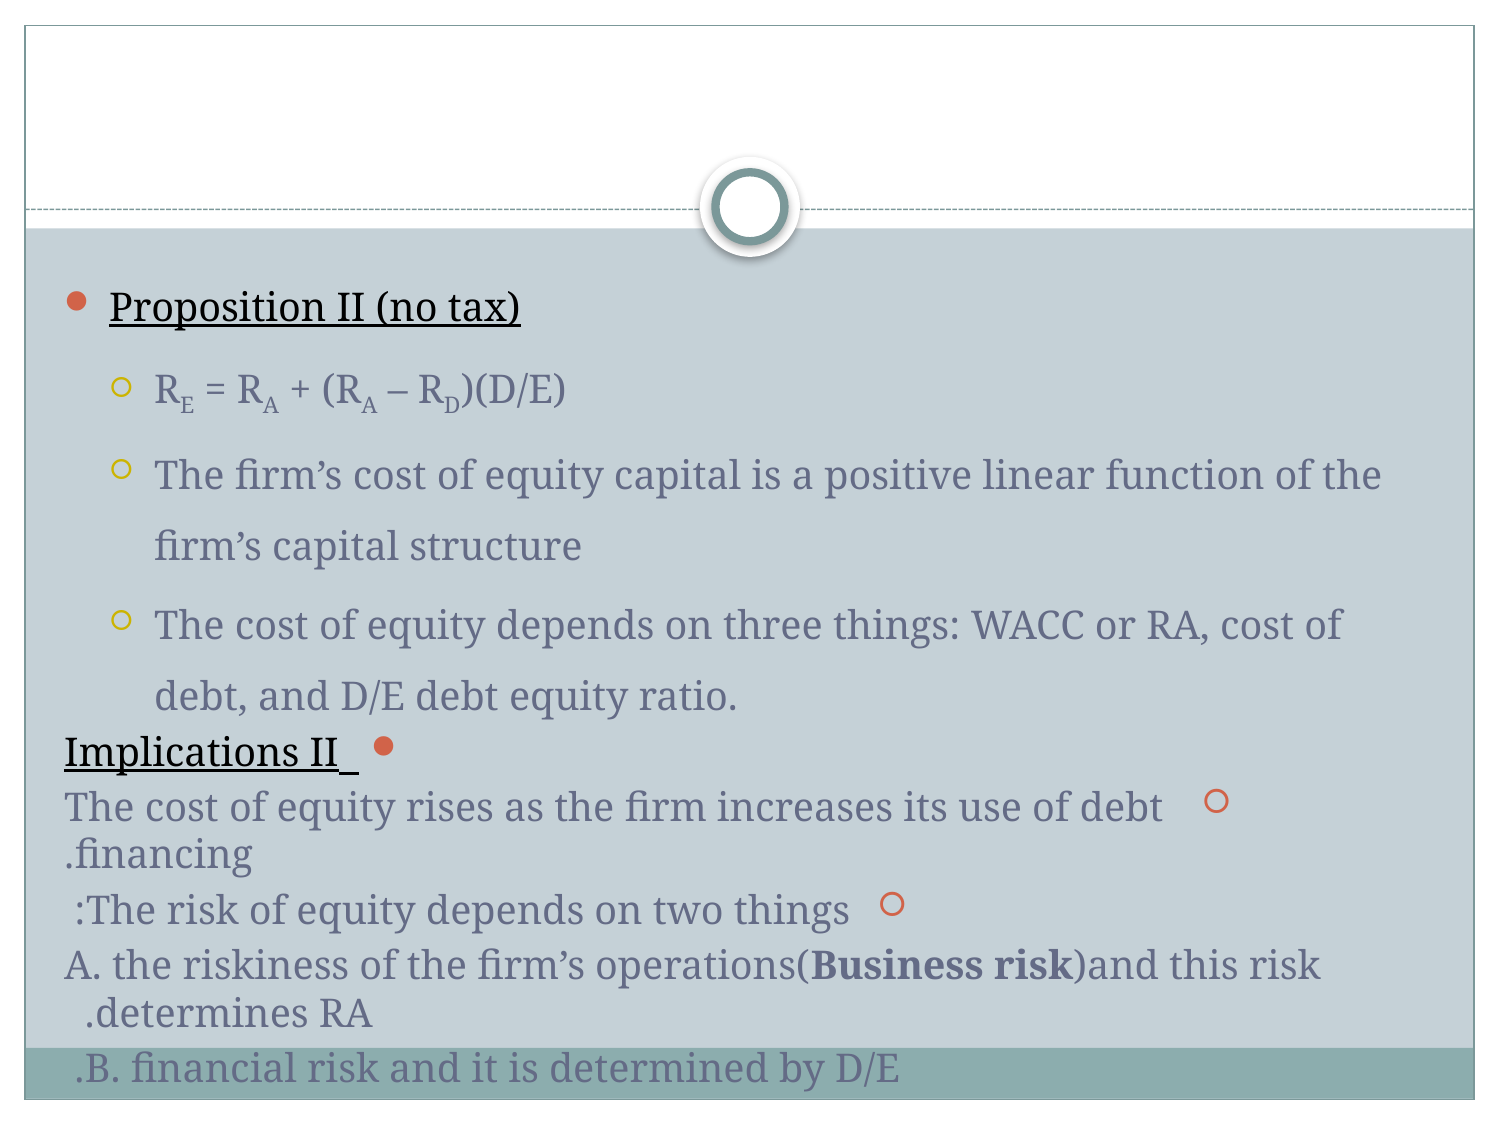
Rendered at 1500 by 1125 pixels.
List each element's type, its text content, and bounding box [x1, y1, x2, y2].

list Proposition II (no tax) RE = RA + (RA – RD)(D/E) The firm’s cost of equity capital is a positive linear function of the firm’s capital structure The cost of equity depends on three things: WACC or RA, cost of debt, and D/E debt equity ratio. Implications II The cost of equity rises as the firm increases its use of debt financing. The risk of equity depends on two things: A. the riskiness of the firm’s operations(Business risk)and this risk determines RA. B. financial risk and it is determined by D/E. [49, 250, 1445, 1001]
